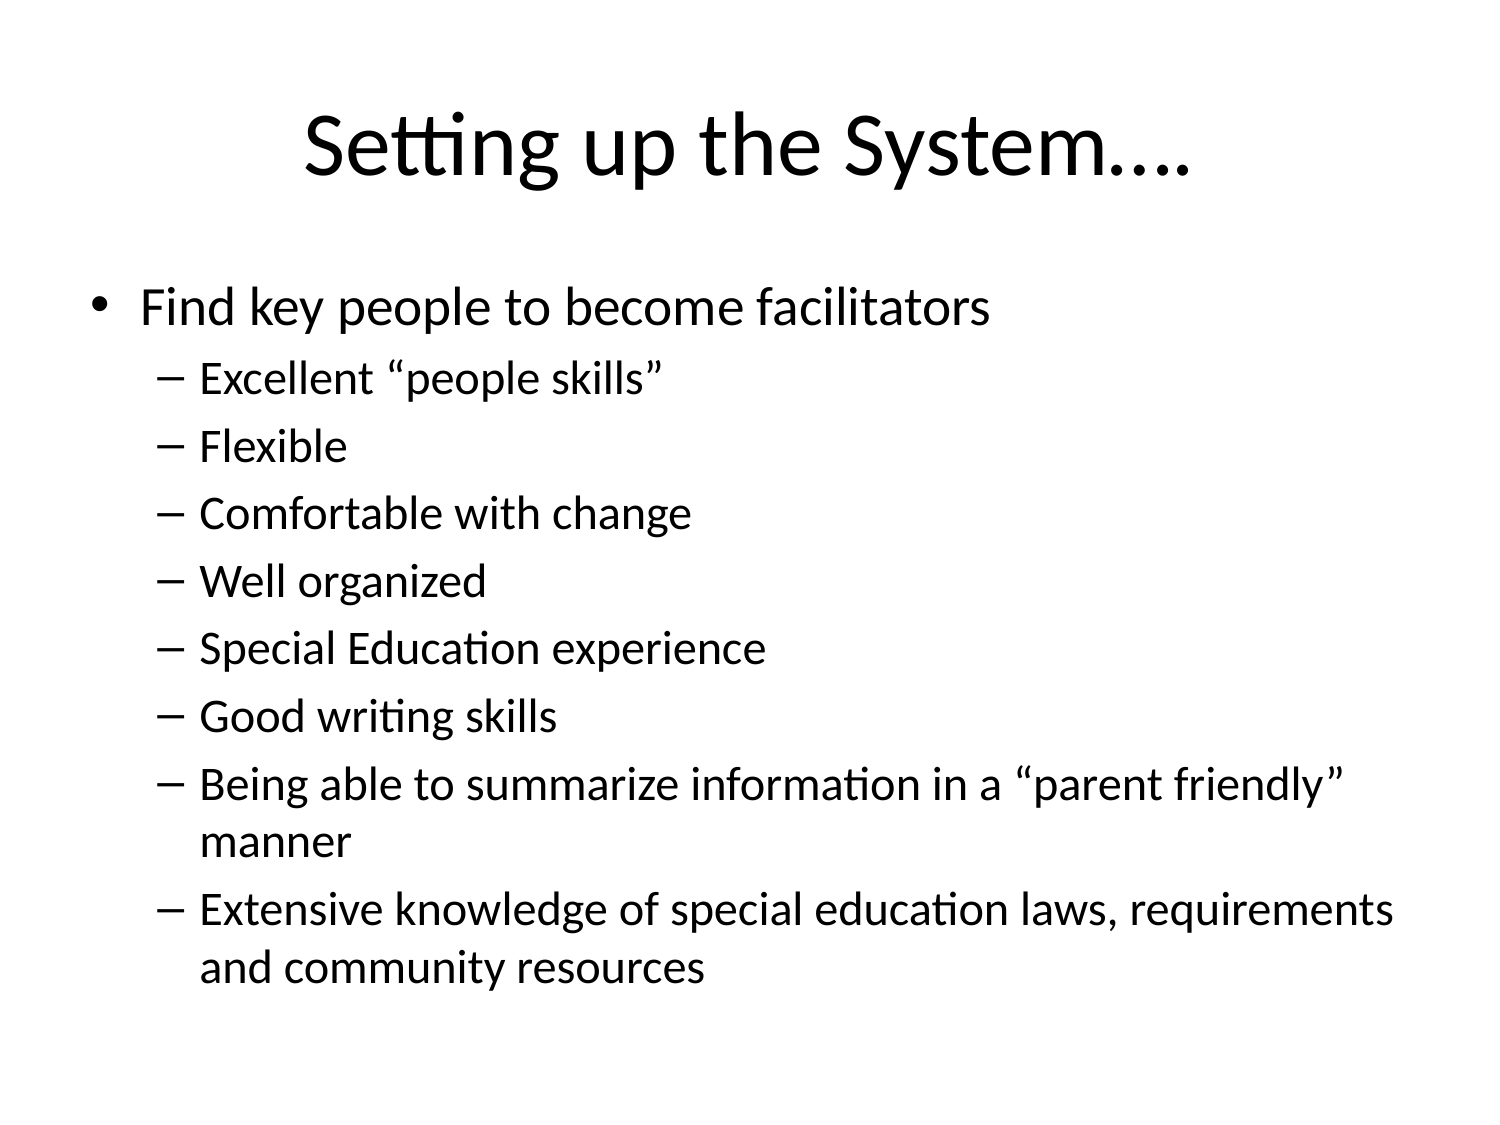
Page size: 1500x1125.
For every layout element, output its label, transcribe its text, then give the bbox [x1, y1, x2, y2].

title Setting up the System…. [75, 45, 1425, 233]
list Find key people to become facilitators Excellent “people skills” Flexible Comfortable with change Well organized Special Education experience Good writing skills Being able to summarize information in a “parent friendly” manner Extensive knowledge of special education laws, requirements and community resources [75, 262, 1425, 1005]
